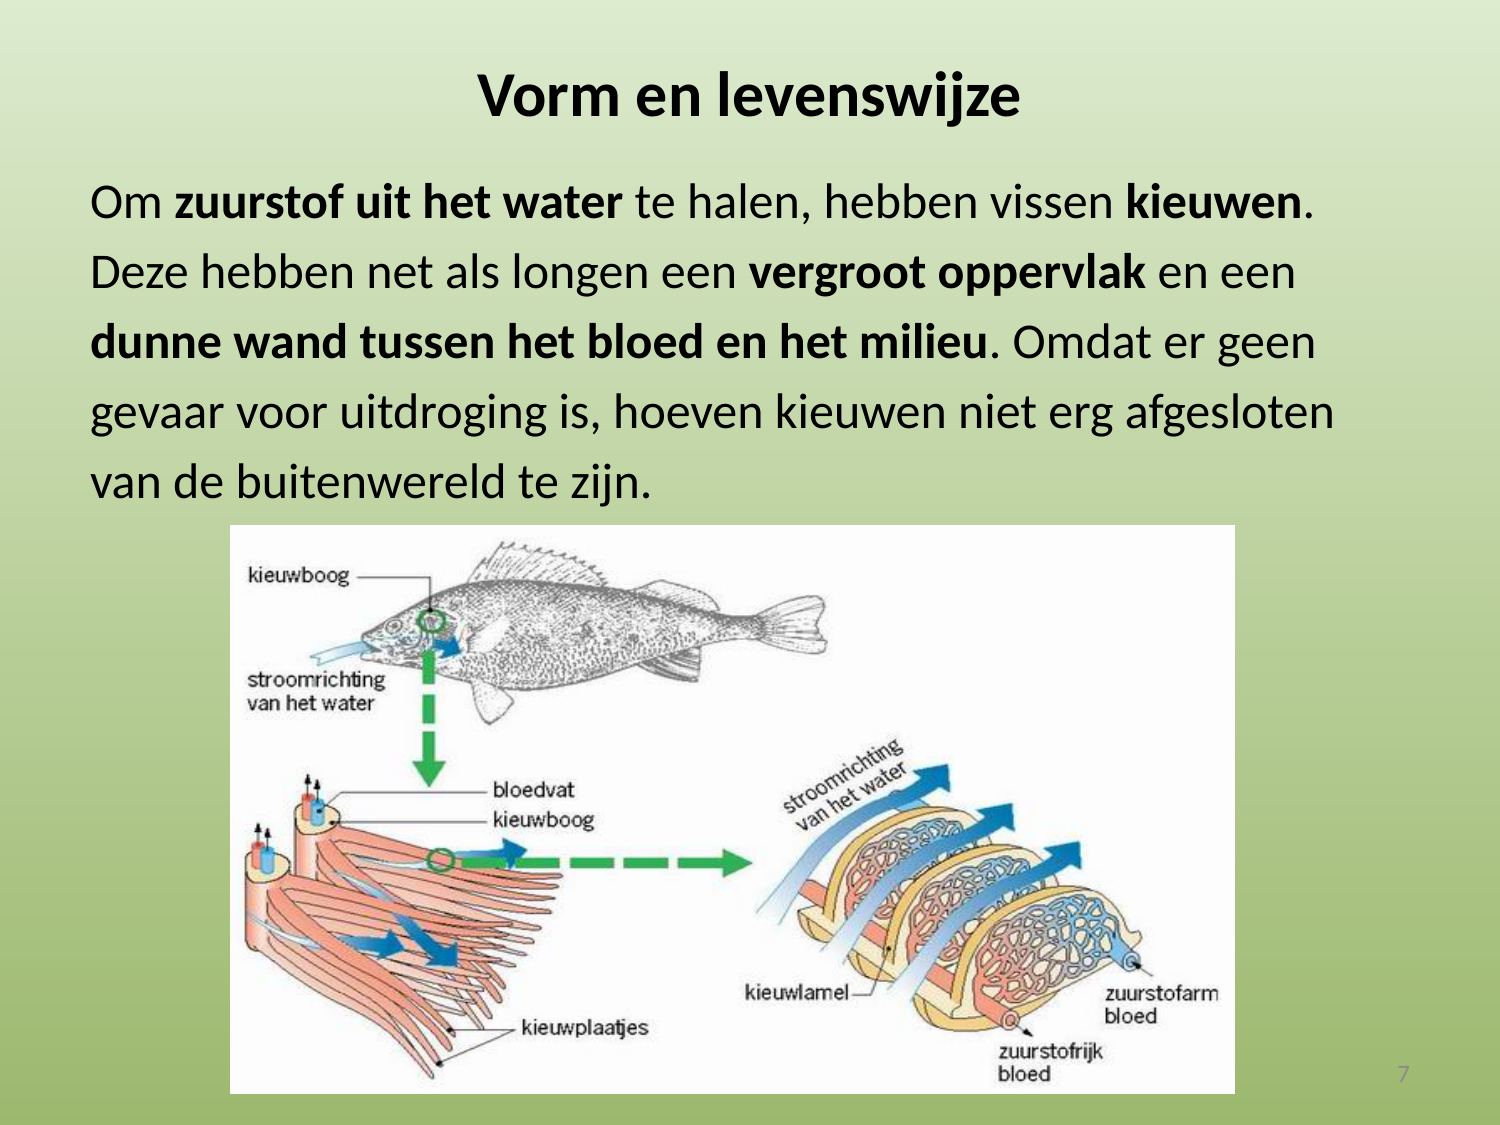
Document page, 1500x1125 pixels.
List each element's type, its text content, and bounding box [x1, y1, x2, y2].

slide_number 7 [1074, 1042, 1425, 1103]
list Om zuurstof uit het water te halen, hebben vissen kieuwen. Deze hebben net als longen een vergroot oppervlak en een dunne wand tussen het bloed en het milieu. Omdat er geen gevaar voor uitdroging is, hoeven kieuwen niet erg afgesloten van de buitenwereld te zijn. [75, 160, 1425, 1083]
picture [229, 525, 1235, 1095]
title Vorm en levenswijze [75, 45, 1425, 138]
